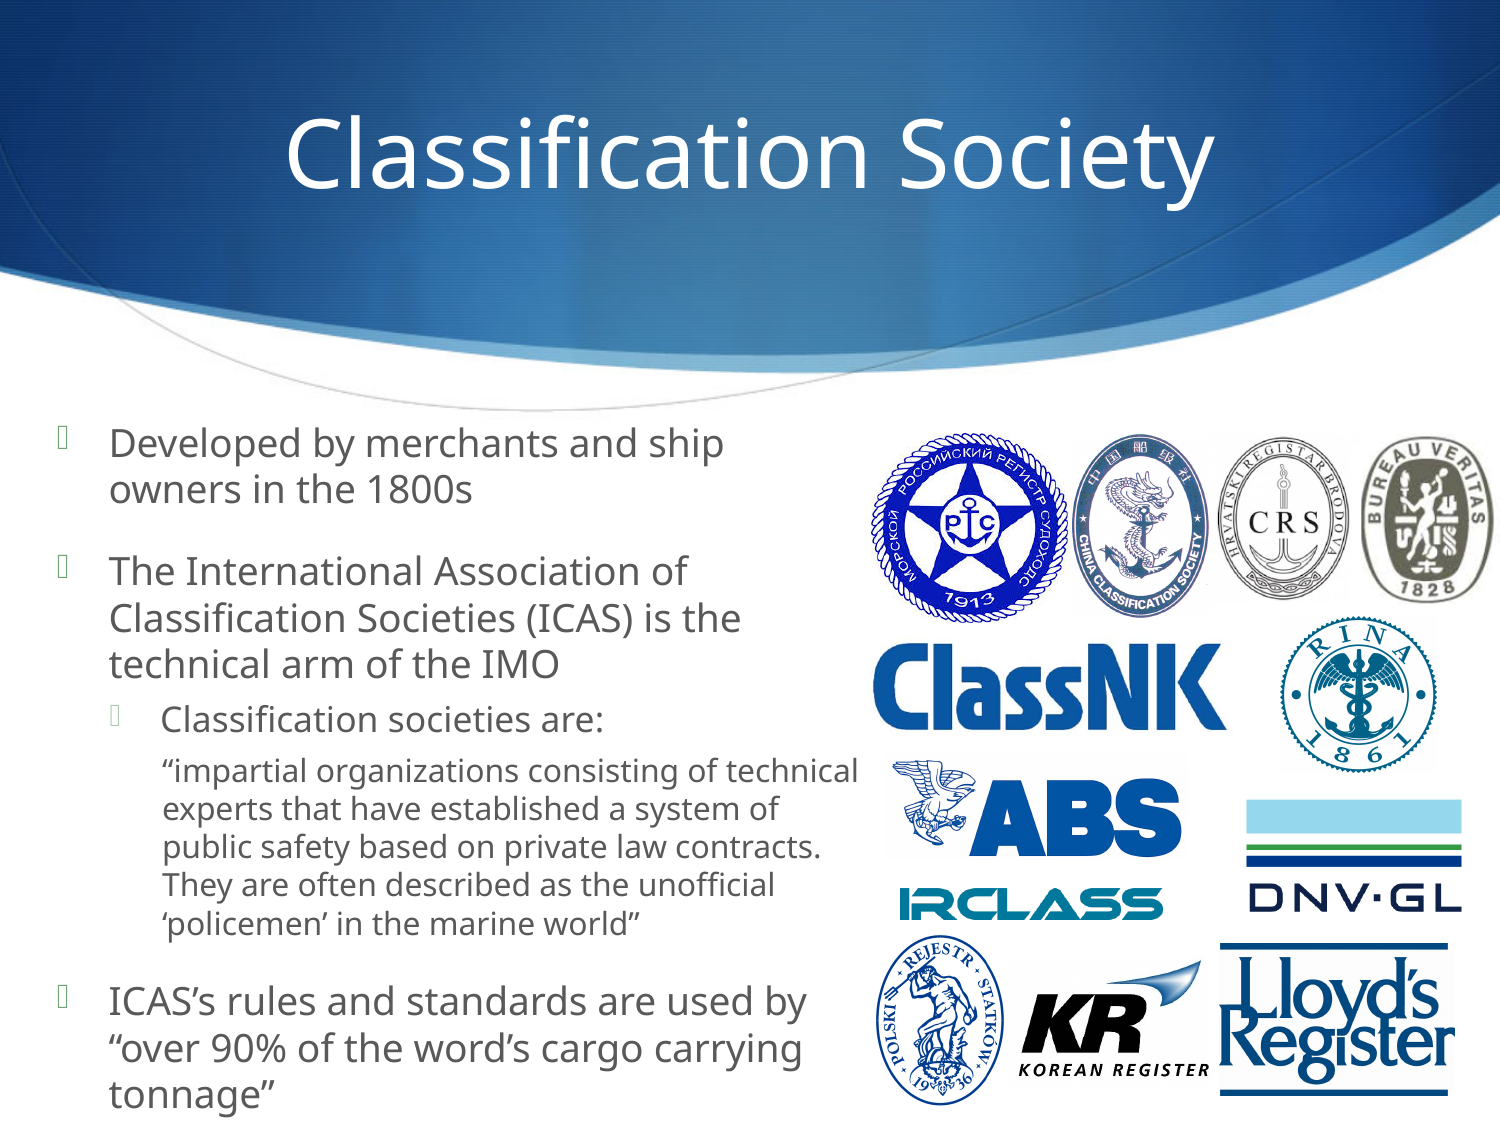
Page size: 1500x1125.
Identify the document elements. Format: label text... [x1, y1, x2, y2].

title Classification Society [75, 56, 1425, 245]
list Developed by merchants and ship owners in the 1800s The International Association of Classification Societies (ICAS) is the technical arm of the IMO Classification societies are: “impartial organizations consisting of technical experts that have established a system of public safety based on private law contracts. They are often described as the unofficial ‘policemen’ in the marine world” ICAS’s rules and standards are used by “over 90% of the word’s cargo carrying tonnage” [41, 410, 879, 1125]
picture [0, 0, 1500, 1125]
